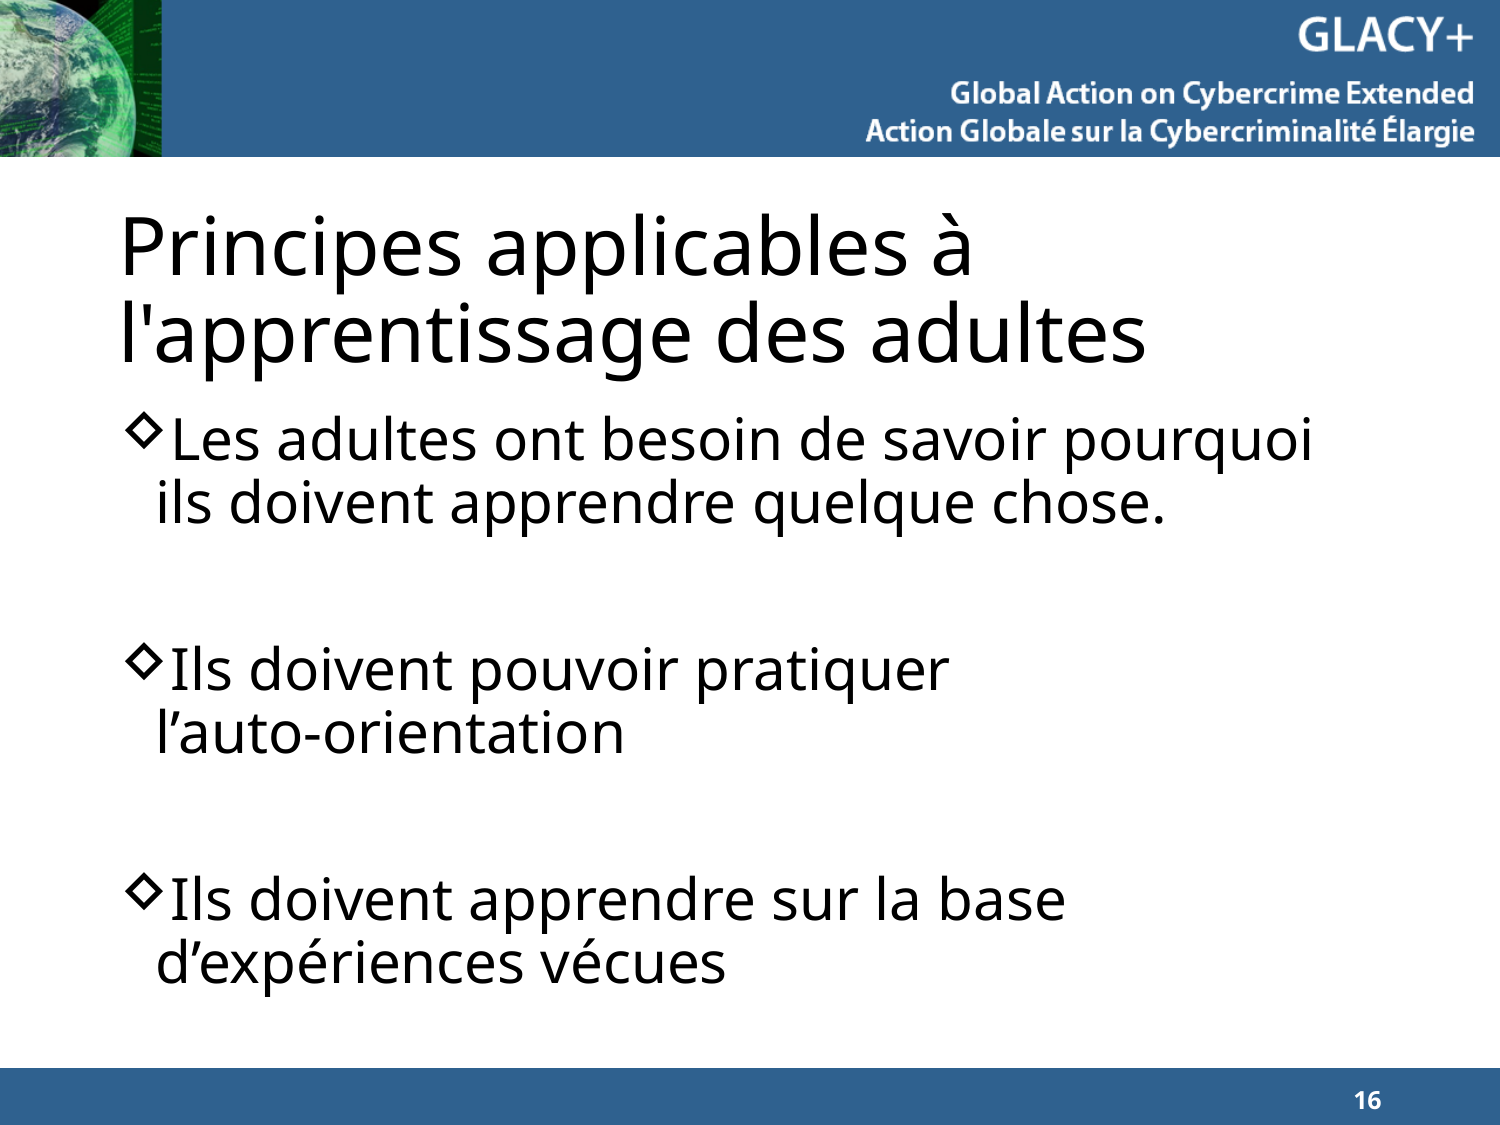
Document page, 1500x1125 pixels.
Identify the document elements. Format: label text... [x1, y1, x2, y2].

picture [0, 0, 1500, 157]
slide_number 16 [1059, 1071, 1397, 1125]
title Principes applicables à l'apprentissage des adultes [103, 197, 1397, 388]
list Les adultes ont besoin de savoir pourquoi ils doivent apprendre quelque chose. Ils doivent pouvoir pratiquer l’auto-orientation Ils doivent apprendre sur la base d’expériences vécues [103, 402, 1397, 1014]
